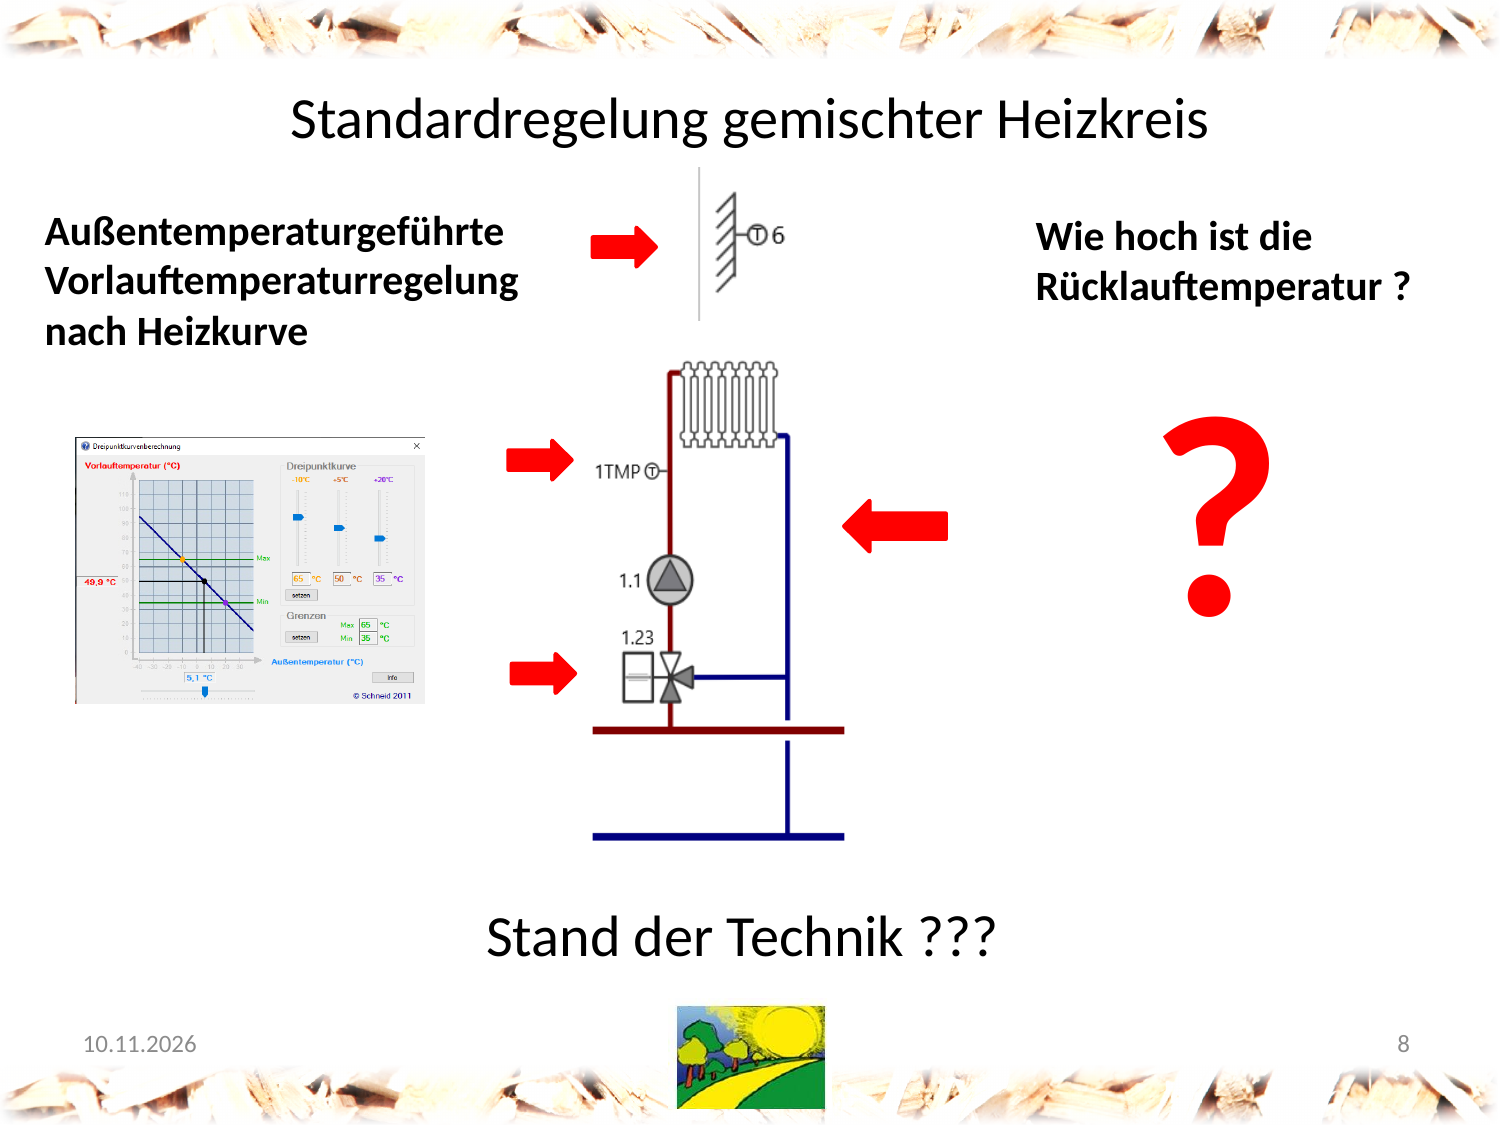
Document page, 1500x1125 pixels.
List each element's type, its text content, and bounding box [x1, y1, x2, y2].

text_box [590, 225, 659, 269]
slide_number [67, 1012, 418, 1073]
text_box [509, 652, 578, 695]
text_box [850, 498, 948, 554]
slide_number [26, 23, 1476, 36]
text_box Wie hoch ist die Rücklauftemperatur ? [1020, 200, 1480, 395]
list Außentemperaturgeführte Vorlauftemperaturregelung nach Heizkurve [29, 195, 538, 395]
text_box [506, 438, 574, 482]
picture [592, 167, 845, 933]
picture [31, 998, 1466, 1109]
title Standardregelung gemischter Heizkreis [75, 62, 1425, 169]
picture [74, 437, 426, 704]
slide_number 8 [1074, 1012, 1425, 1073]
text_box ? [1116, 379, 1317, 622]
text_box Stand der Technik ??? [67, 879, 1418, 987]
